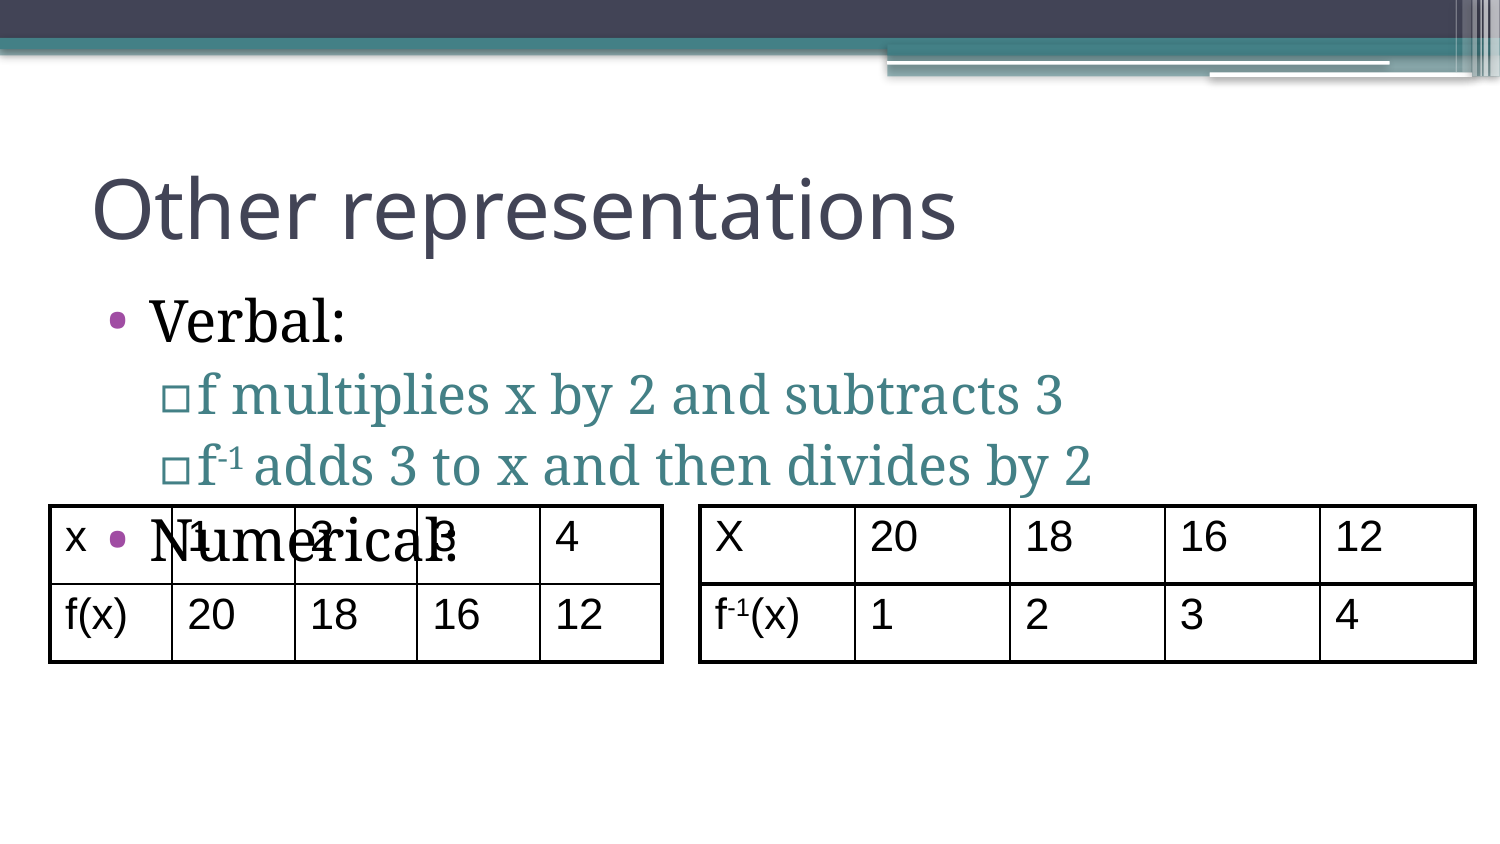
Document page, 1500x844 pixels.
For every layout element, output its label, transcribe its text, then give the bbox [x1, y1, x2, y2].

table_header x [52, 508, 171, 583]
table_cell f-1(x) [702, 586, 854, 660]
table_header 3 [418, 508, 539, 583]
table_cell 16 [418, 585, 539, 660]
table_header 20 [856, 508, 1009, 582]
table_header 18 [1011, 508, 1164, 582]
table_cell 2 [1011, 586, 1164, 660]
table_cell f(x) [52, 585, 171, 660]
table_cell 20 [173, 585, 294, 660]
table_header 1 [173, 508, 294, 583]
table_cell 4 [1321, 586, 1473, 660]
table_header 16 [1166, 508, 1319, 582]
table_cell 18 [296, 585, 416, 660]
table_header 4 [541, 508, 660, 583]
table_header 2 [296, 508, 416, 583]
table_cell 12 [541, 585, 660, 660]
table_header X [702, 508, 854, 582]
title Other representations [74, 140, 1426, 273]
list Verbal: f multiplies x by 2 and subtracts 3 f-1 adds 3 to x and then divides by 2 Numerical: [74, 276, 1426, 809]
table_cell 1 [856, 586, 1009, 660]
table_header 12 [1321, 508, 1473, 582]
table_cell 3 [1166, 586, 1319, 660]
